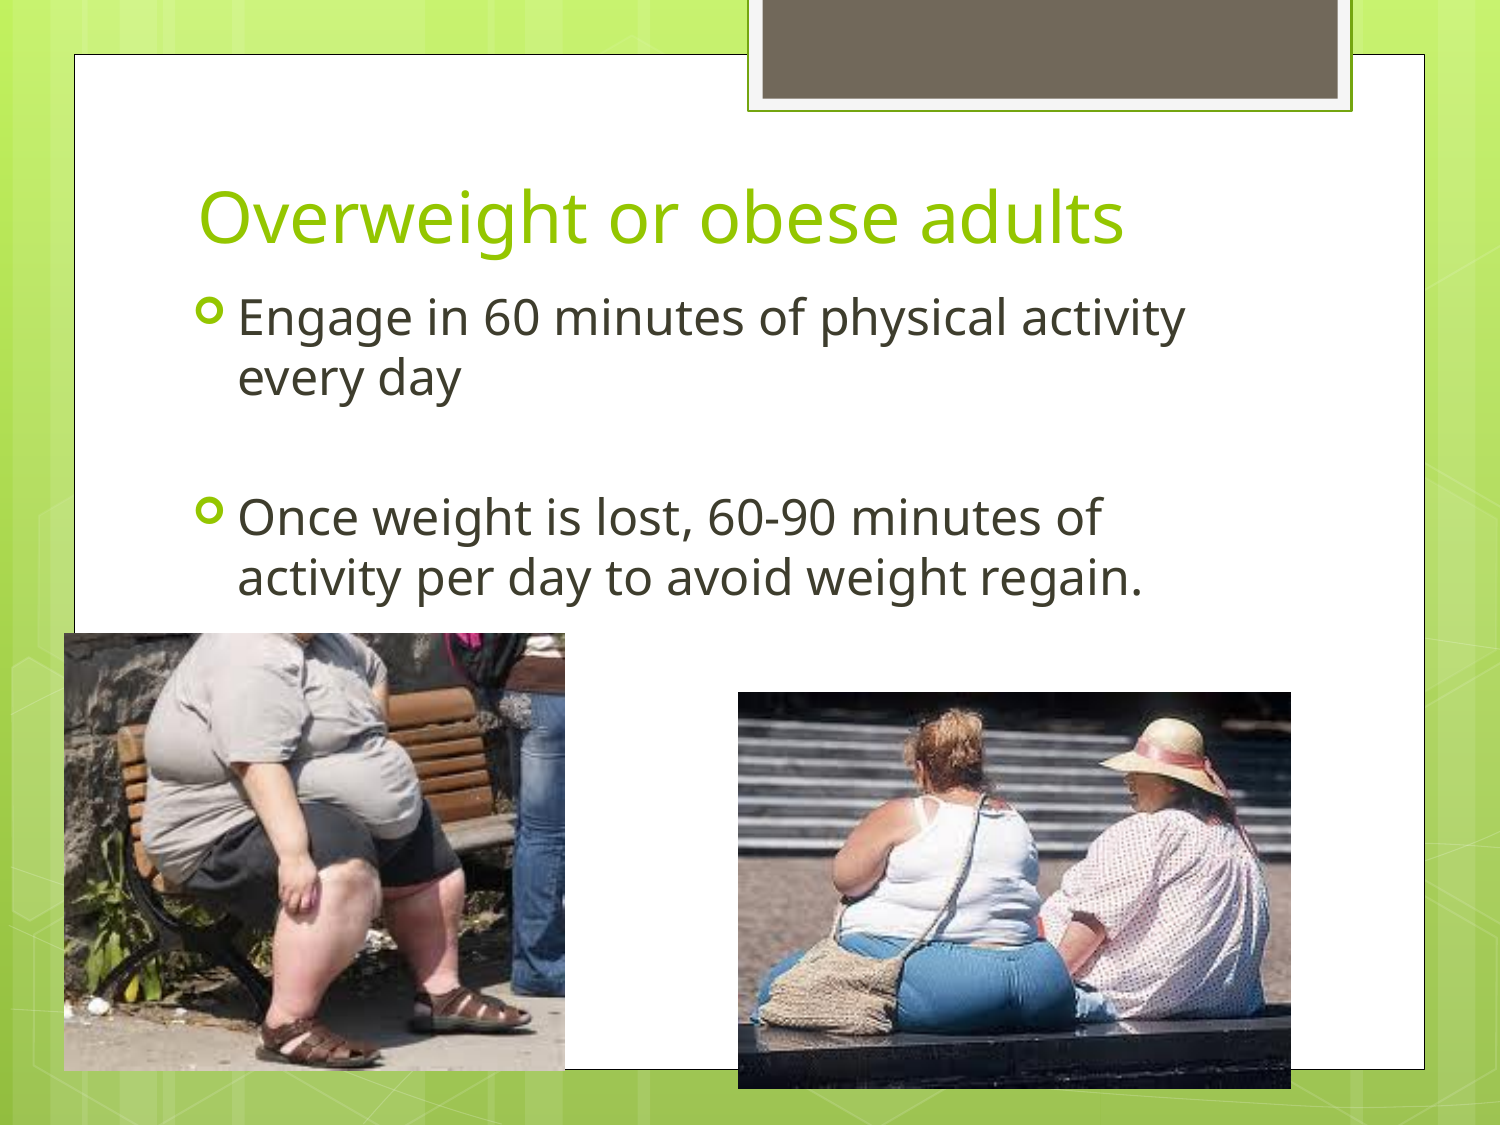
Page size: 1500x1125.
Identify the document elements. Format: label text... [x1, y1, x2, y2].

picture [737, 692, 1291, 1089]
picture [64, 633, 566, 1071]
title Overweight or obese adults [183, 78, 1336, 266]
list Engage in 60 minutes of physical activity every day Once weight is lost, 60-90 minutes of activity per day to avoid weight regain. [166, 277, 1278, 854]
